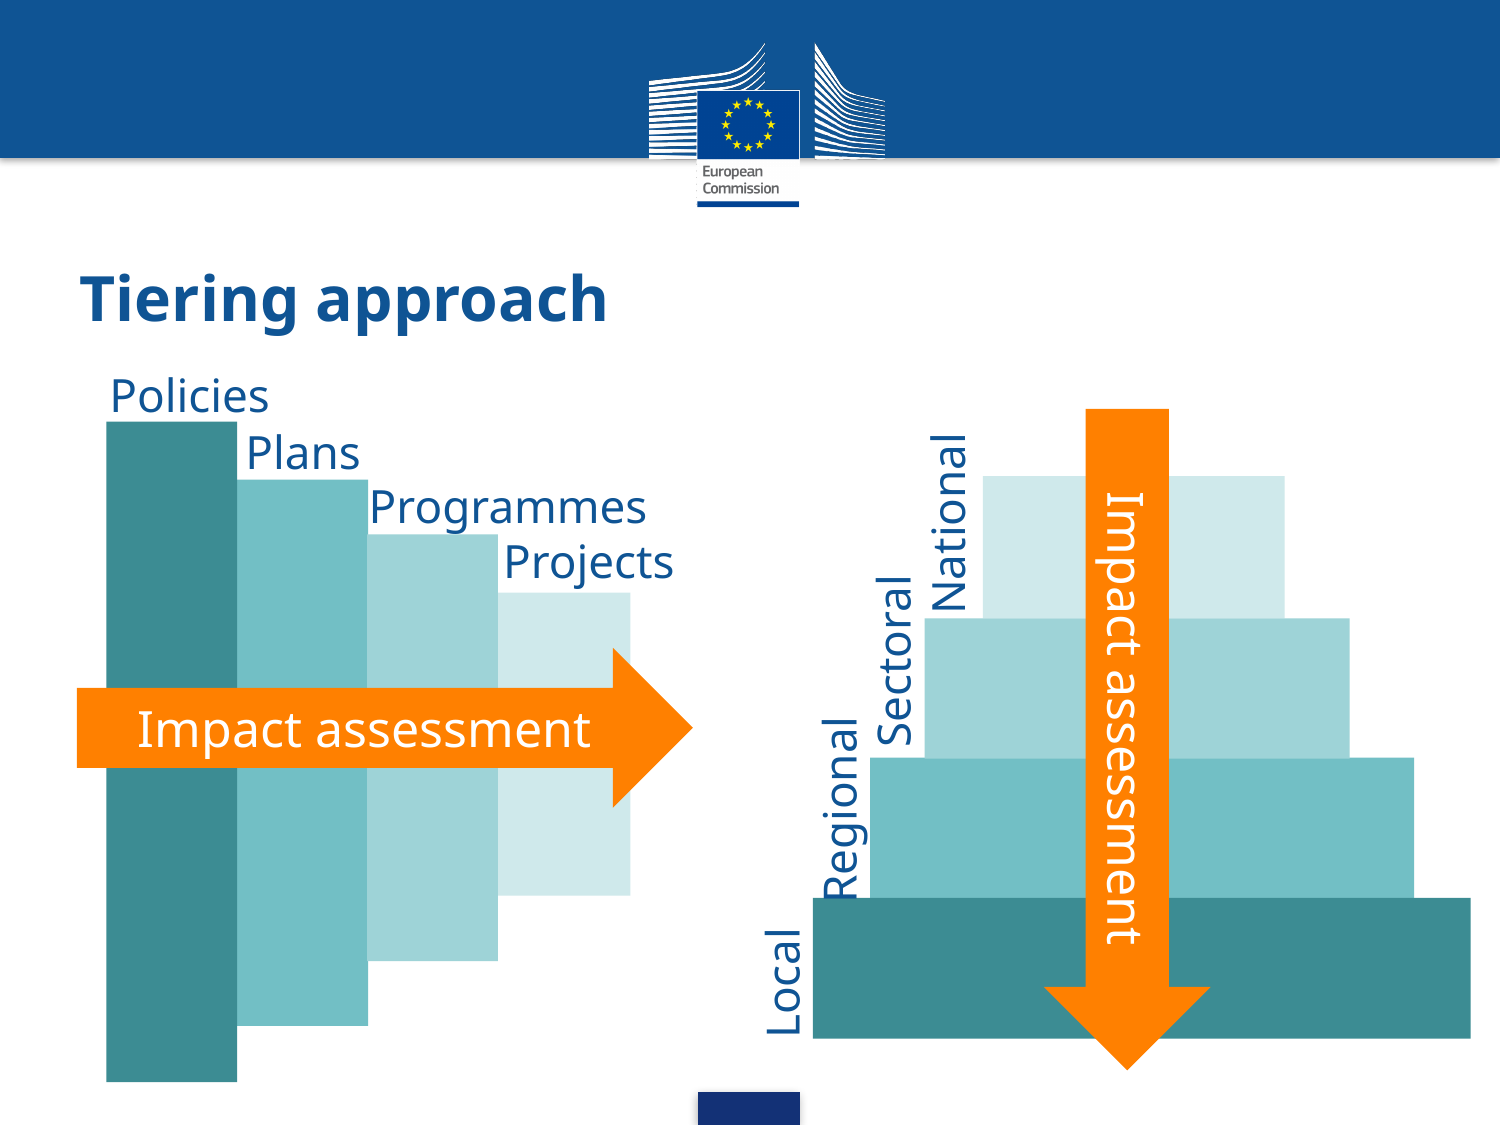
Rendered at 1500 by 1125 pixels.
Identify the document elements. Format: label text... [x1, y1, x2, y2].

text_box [76, 358, 694, 1083]
title Tiering approach [64, 219, 1415, 374]
picture [649, 42, 885, 208]
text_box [746, 408, 1471, 1071]
